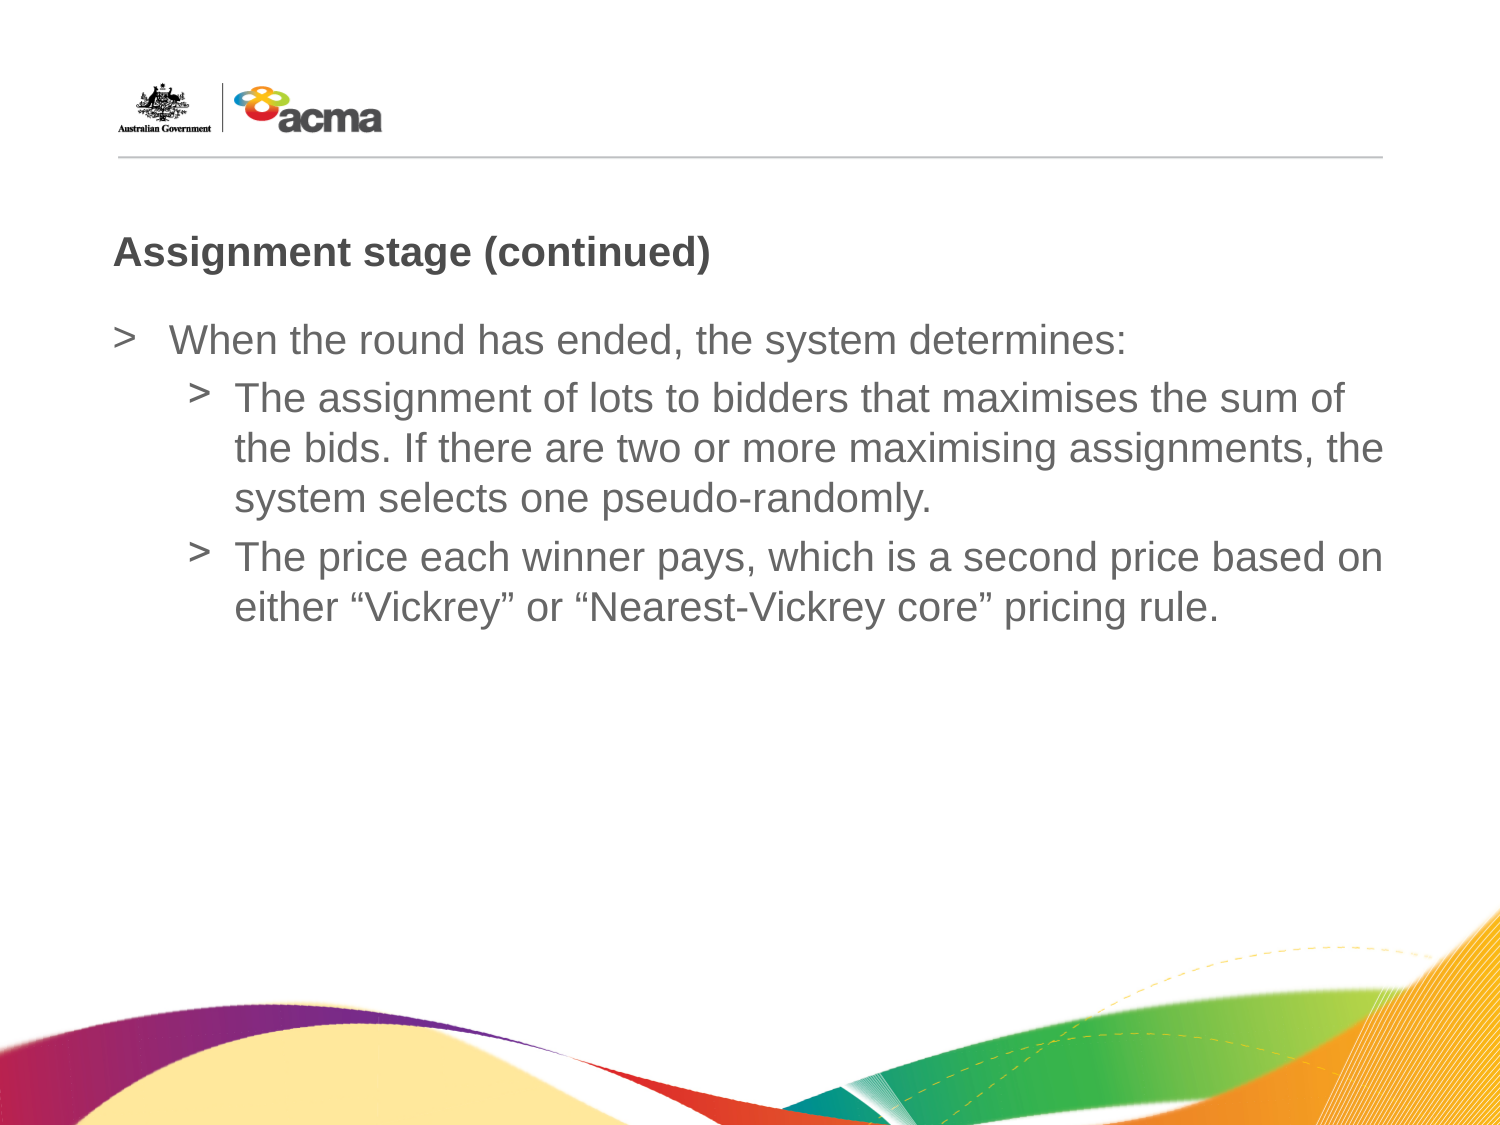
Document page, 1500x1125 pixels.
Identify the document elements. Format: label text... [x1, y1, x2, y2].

picture [0, 0, 1500, 1125]
list When the round has ended, the system determines: The assignment of lots to bidders that maximises the sum of the bids. If there are two or more maximising assignments, the system selects one pseudo-randomly. The price each winner pays, which is a second price based on either “Vickrey” or “Nearest-Vickrey core” pricing rule. [112, 312, 1388, 913]
title Assignment stage (continued) [112, 224, 1388, 300]
